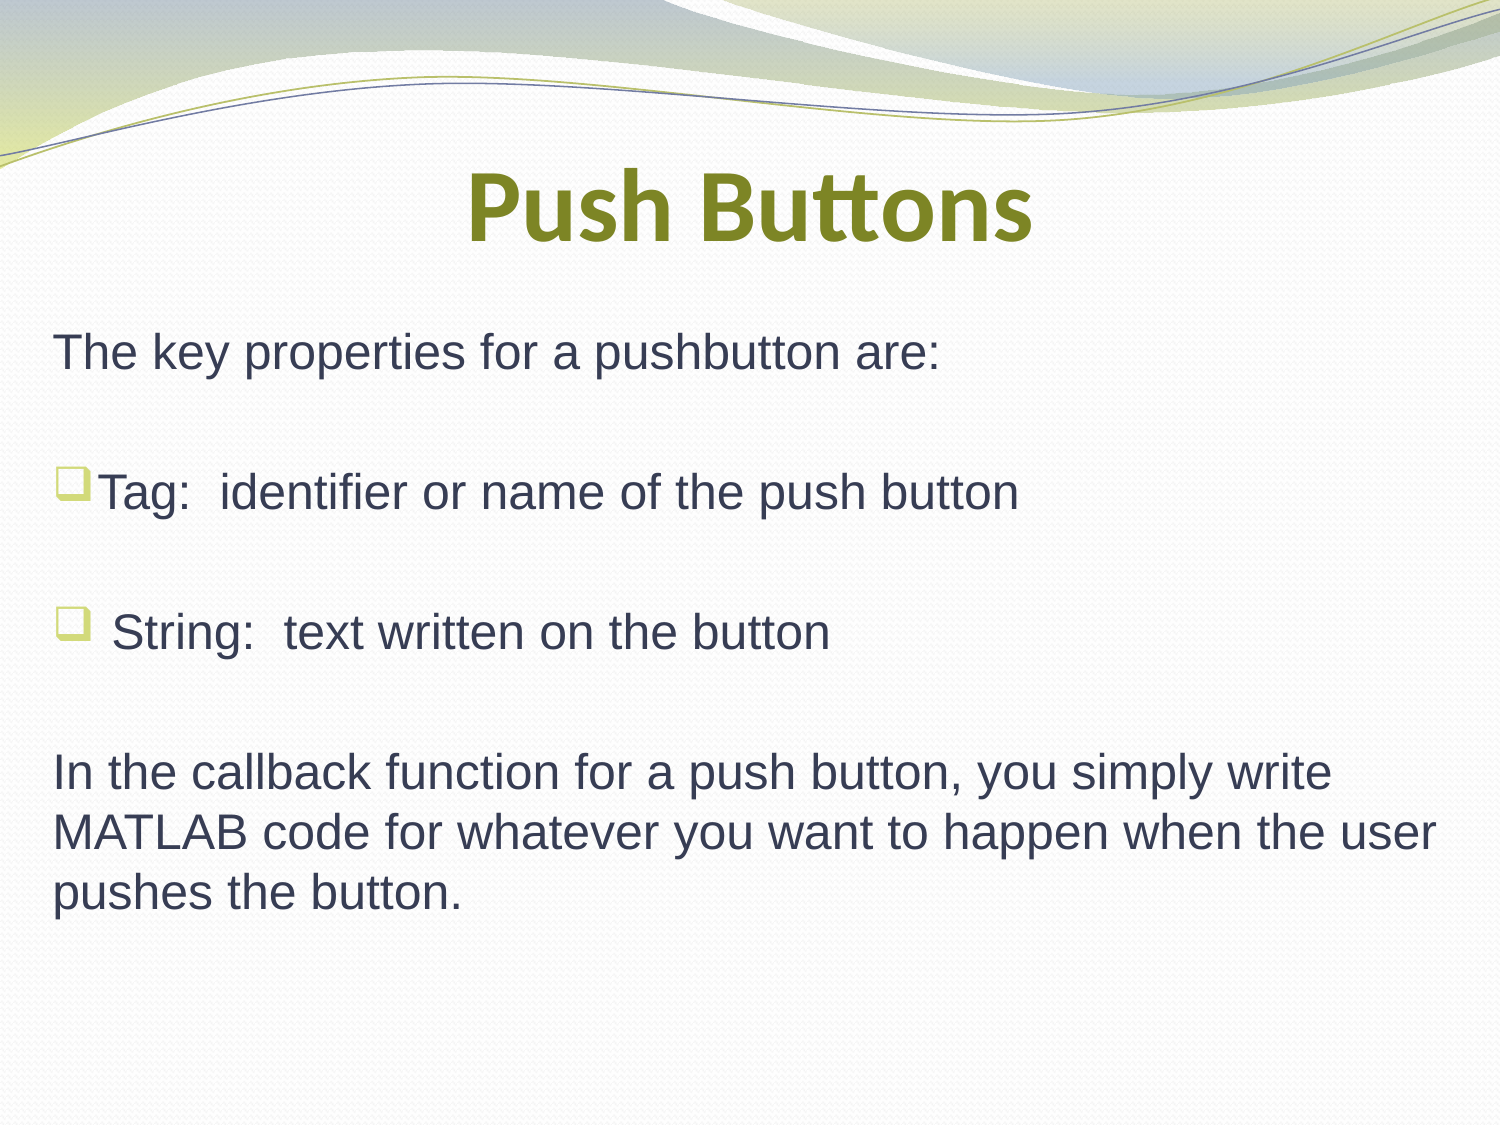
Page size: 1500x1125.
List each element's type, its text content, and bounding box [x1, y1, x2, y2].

list The key properties for a pushbutton are: Tag: identifier or name of the push button String: text written on the button In the callback function for a push button, you simply write MATLAB code for whatever you want to happen when the user pushes the button. [37, 312, 1463, 1125]
title Push Buttons [75, 75, 1425, 263]
